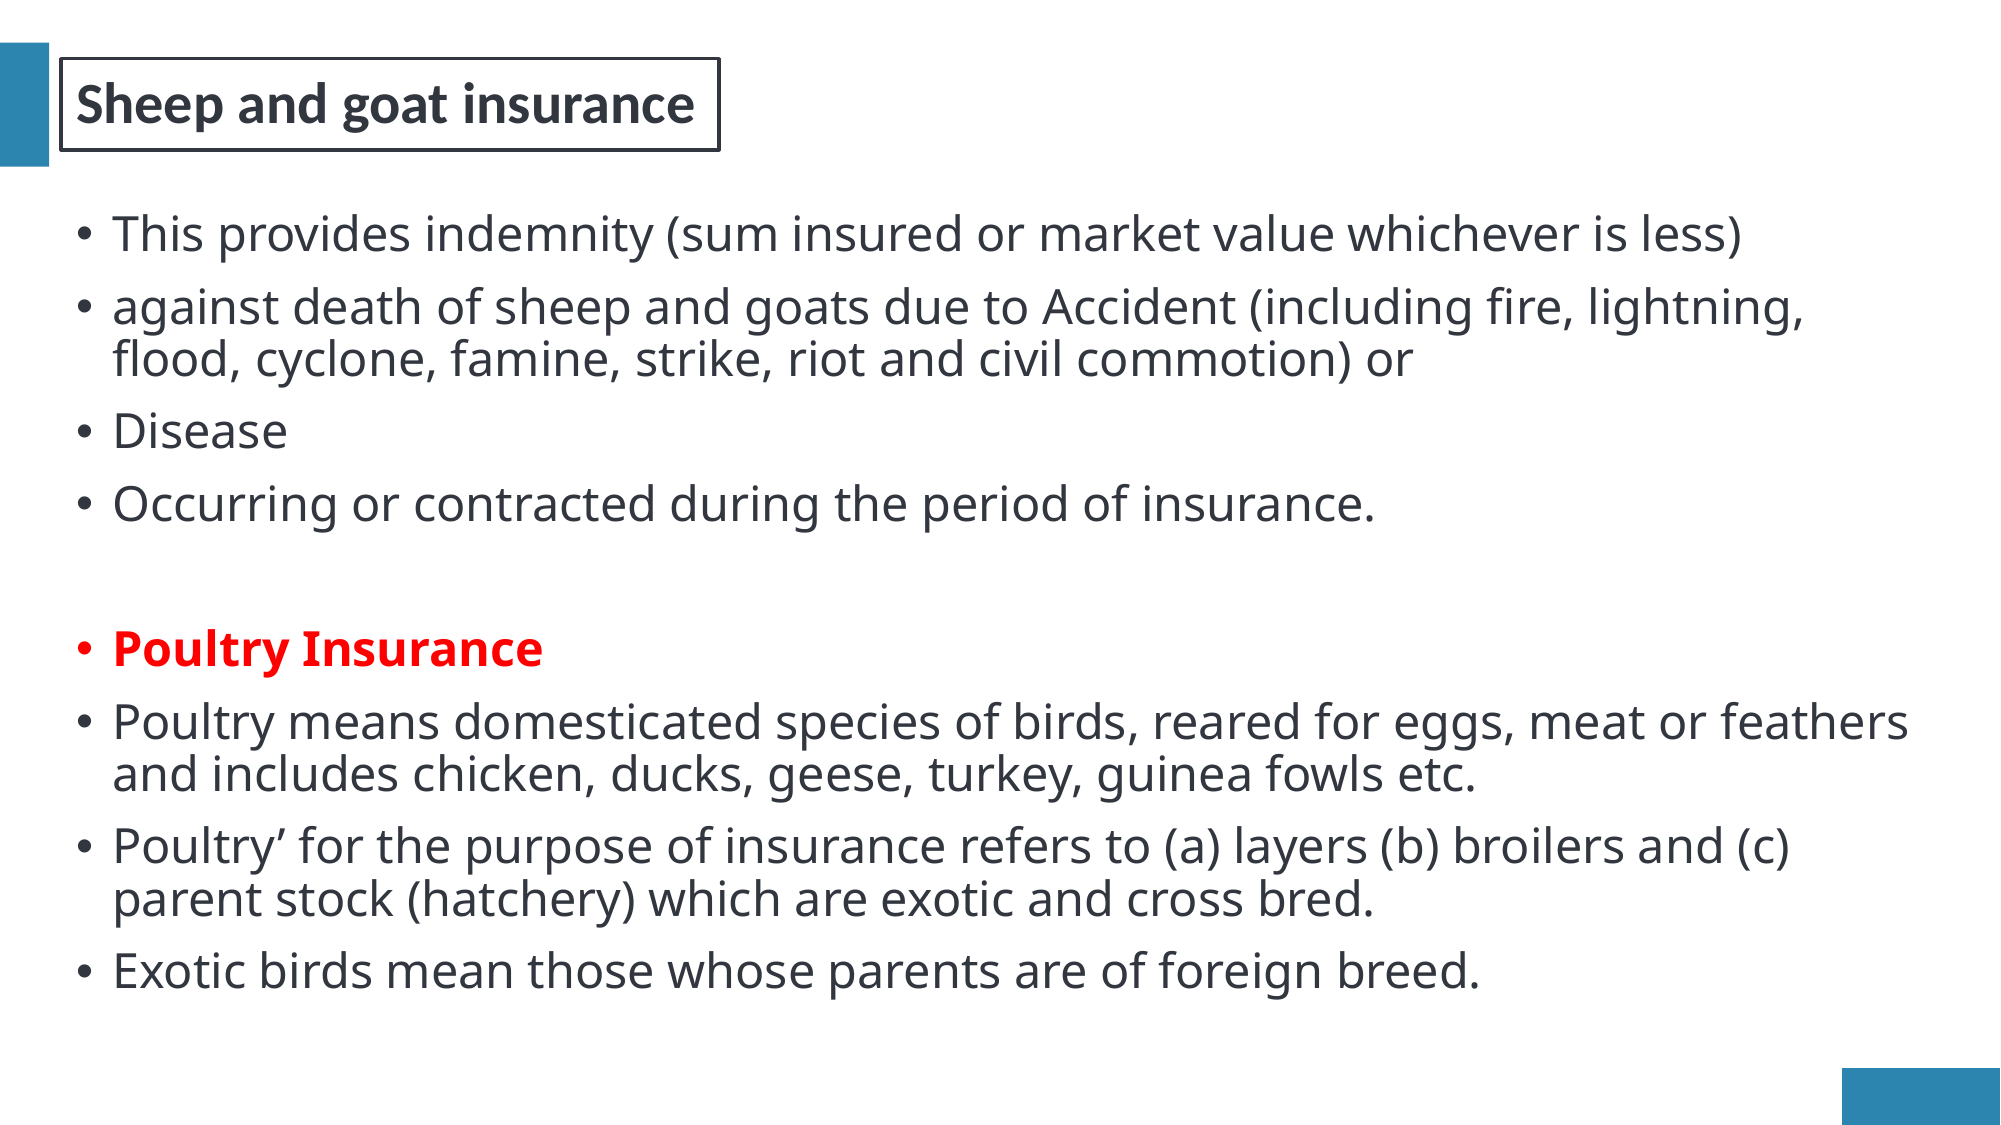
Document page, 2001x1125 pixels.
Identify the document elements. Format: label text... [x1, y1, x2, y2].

list This provides indemnity (sum insured or market value whichever is less) against death of sheep and goats due to Accident (including fire, lightning, flood, cyclone, famine, strike, riot and civil commotion) or Disease Occurring or contracted during the period of insurance. Poultry Insurance Poultry means domesticated species of birds, reared for eggs, meat or feathers and includes chicken, ducks, geese, turkey, guinea fowls etc. Poultry’ for the purpose of insurance refers to (a) layers (b) broilers and (c) parent stock (hatchery) which are exotic and cross bred. Exotic birds mean those whose parents are of foreign breed. [60, 202, 1951, 1014]
title Sheep and goat insurance [60, 58, 719, 150]
